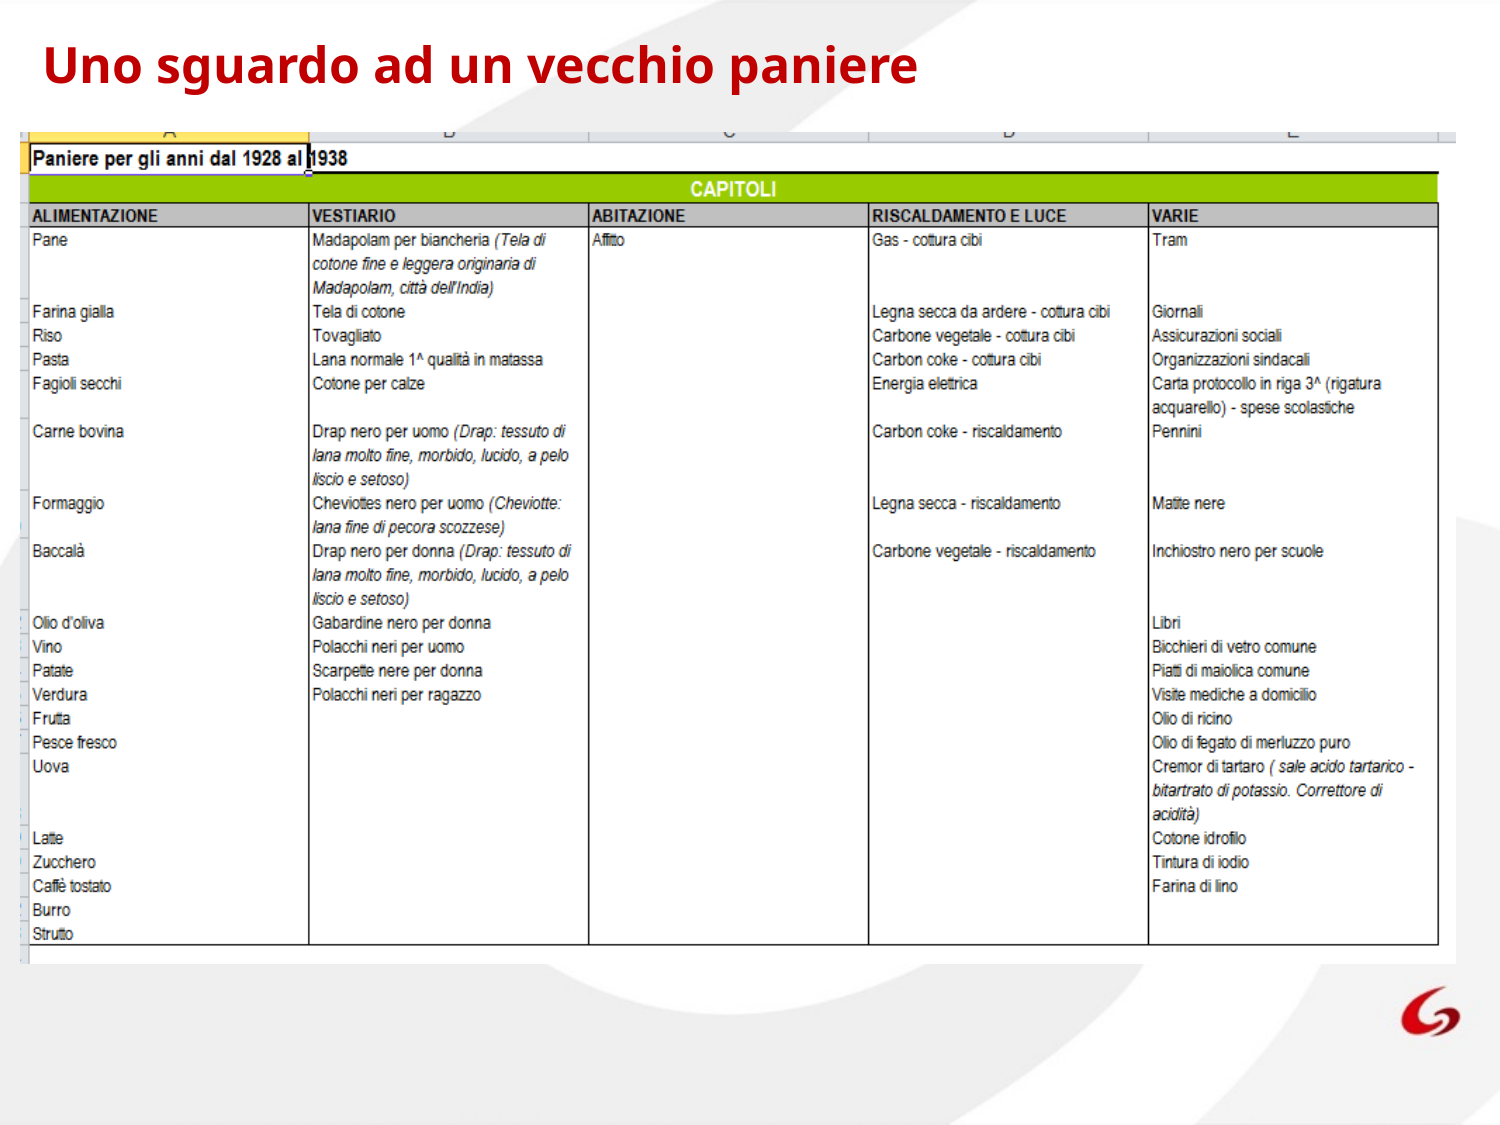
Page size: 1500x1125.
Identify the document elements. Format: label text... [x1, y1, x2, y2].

text_box Uno sguardo ad un vecchio paniere [27, 26, 1069, 102]
picture [0, 0, 1500, 1125]
